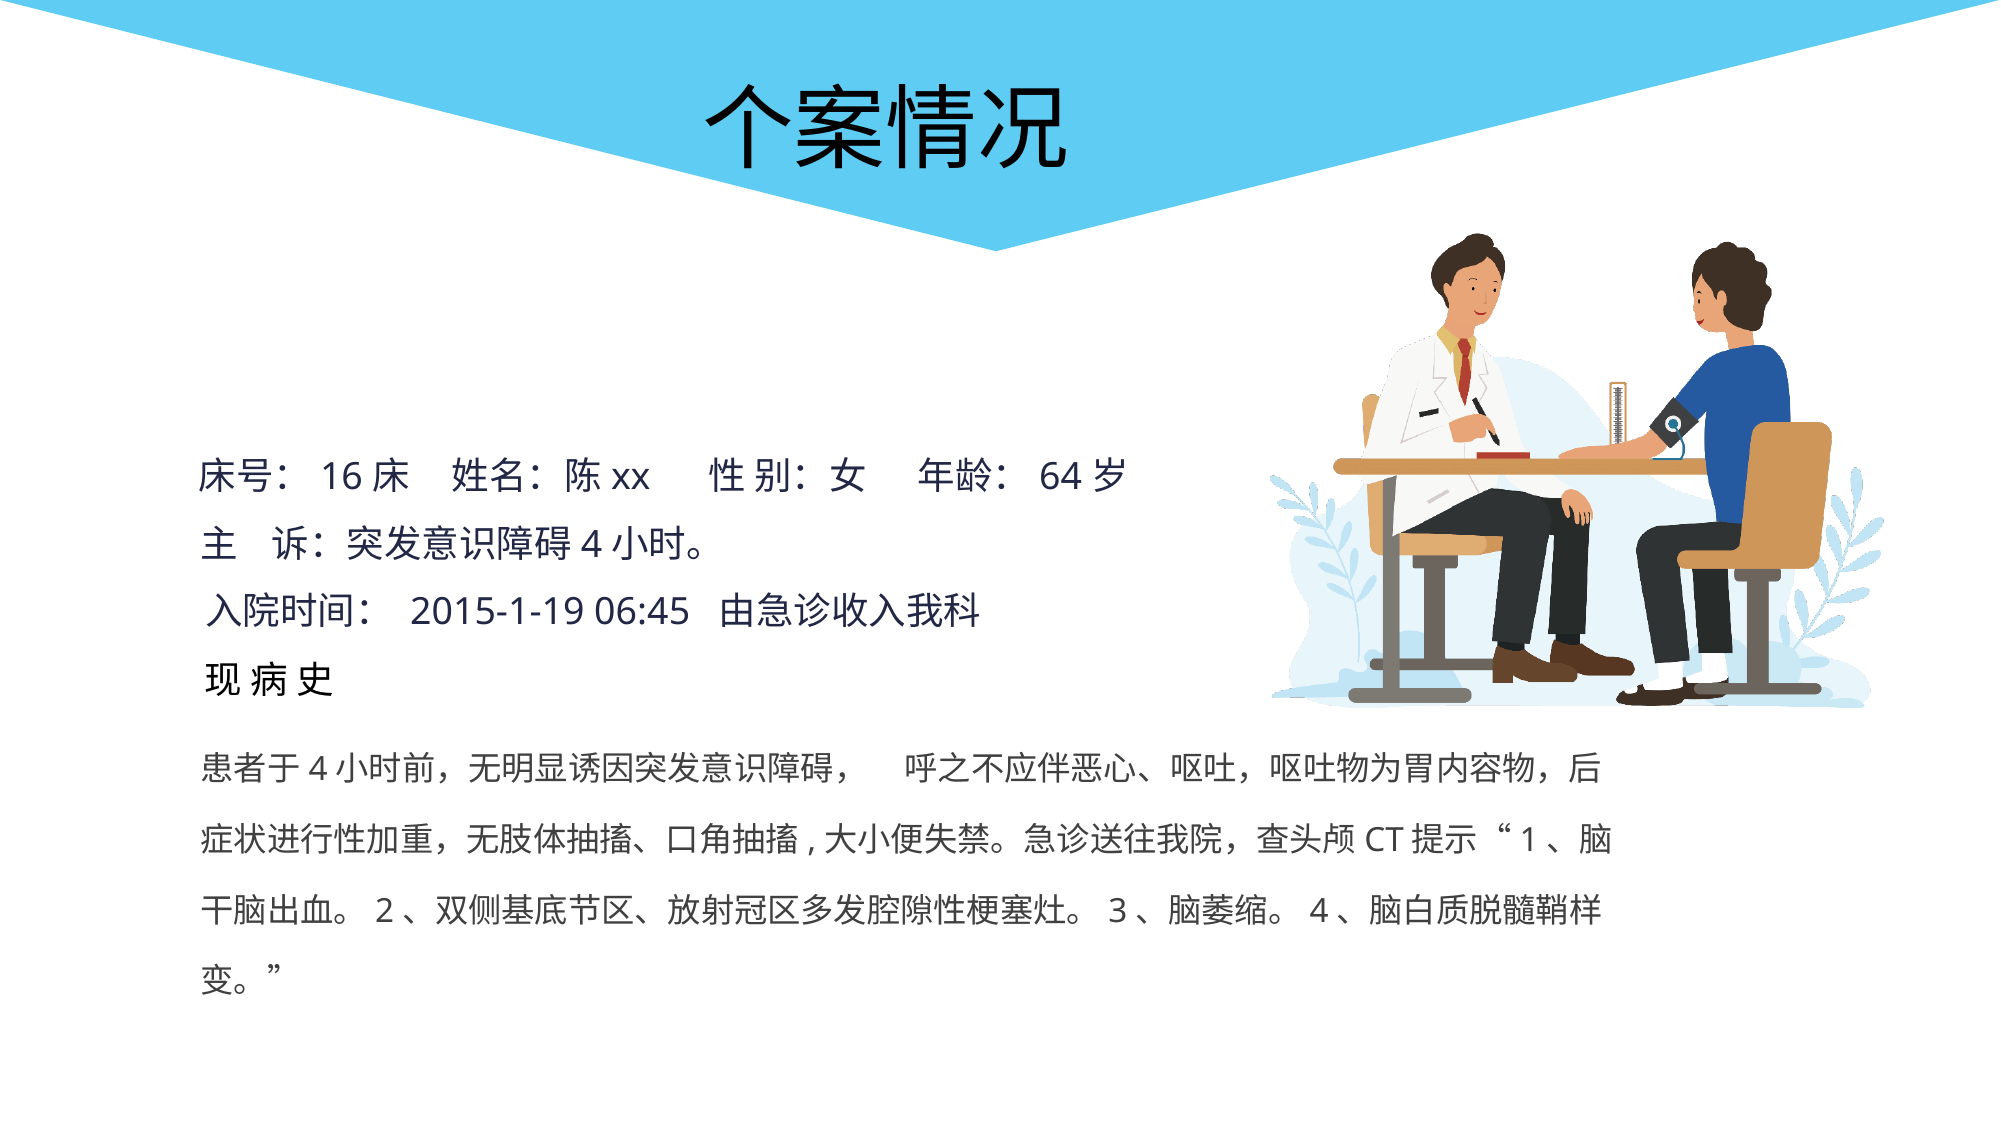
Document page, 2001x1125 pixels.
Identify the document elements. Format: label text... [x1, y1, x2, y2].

picture [1238, 134, 1927, 823]
text_box [741, 188, 1238, 253]
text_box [186, 444, 1631, 929]
text_box [0, 0, 2000, 175]
text_box 个案情况 [687, 62, 1239, 188]
